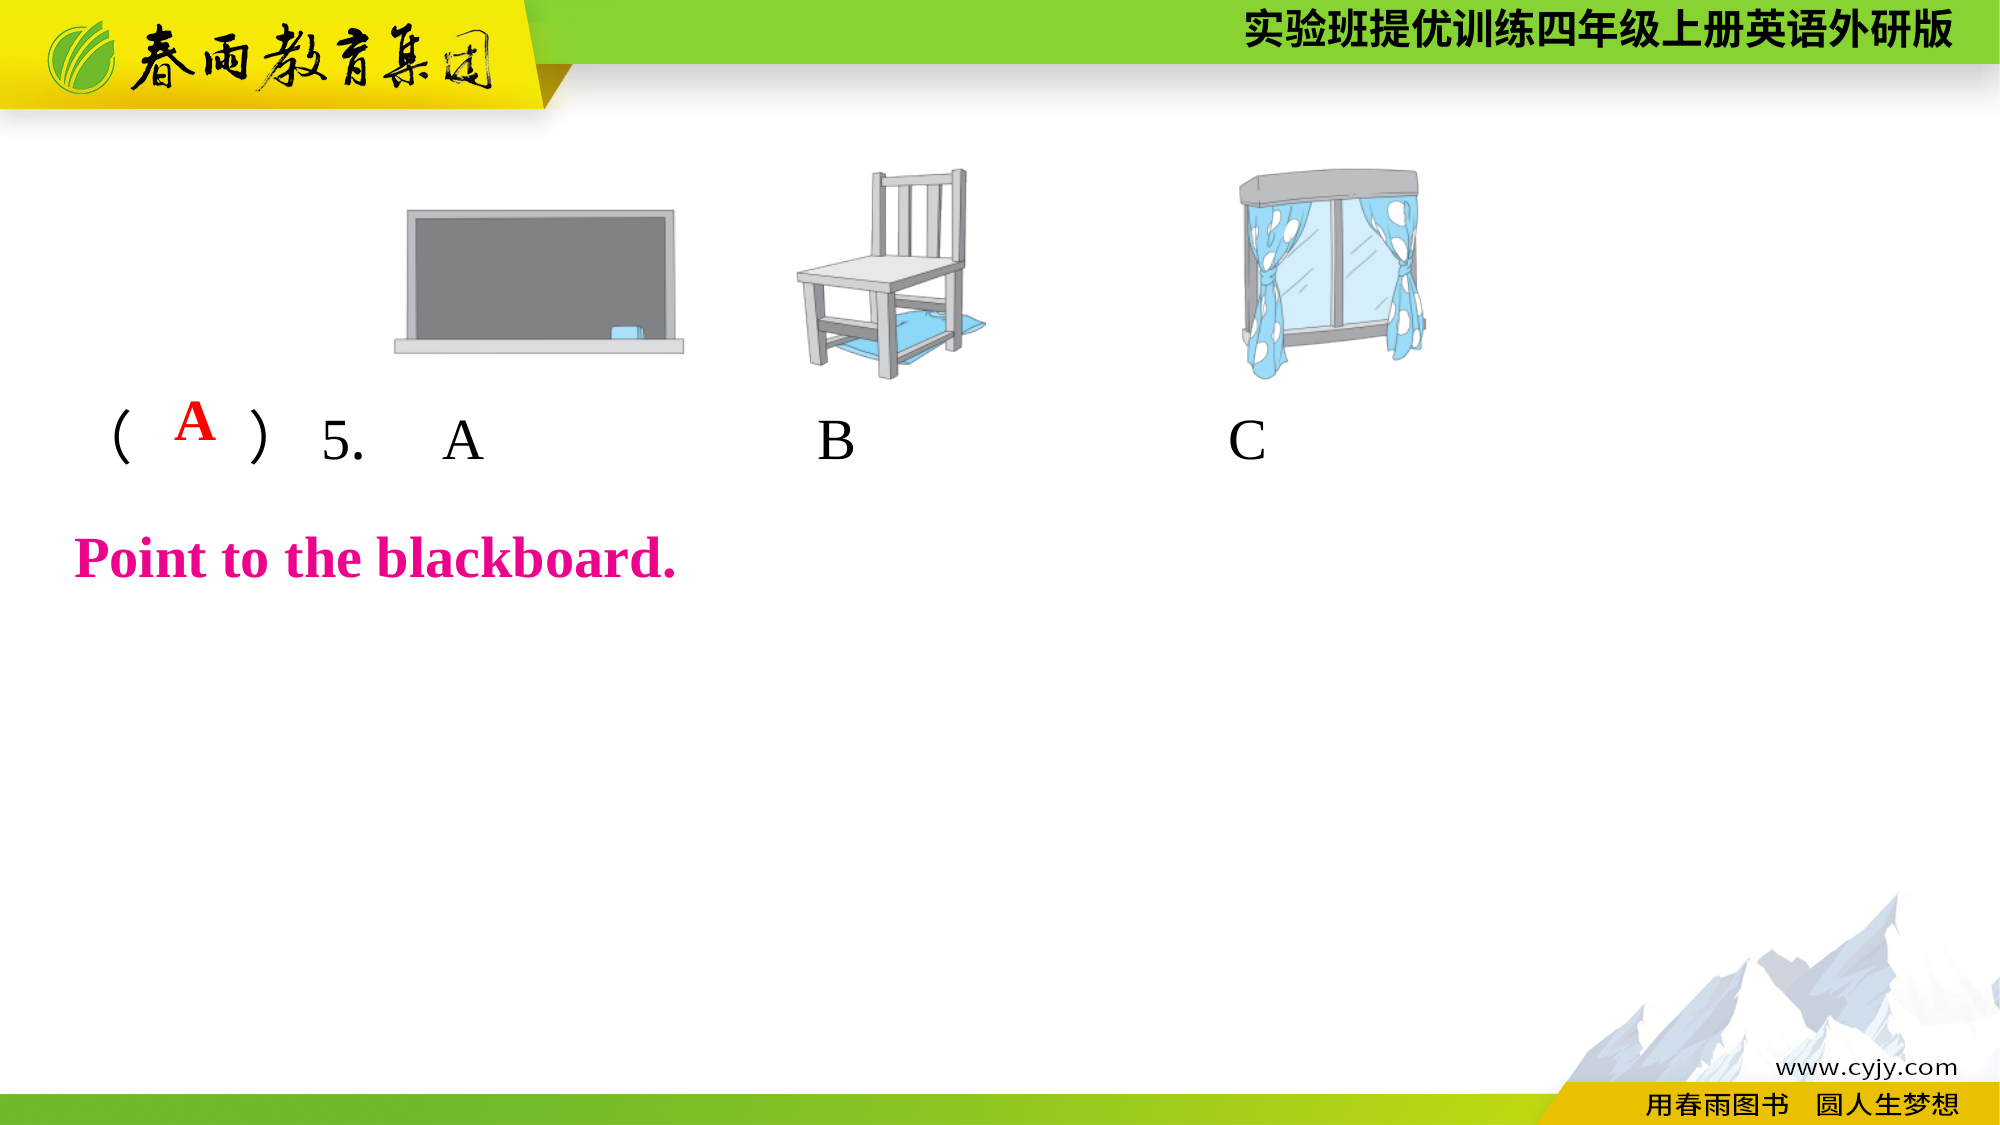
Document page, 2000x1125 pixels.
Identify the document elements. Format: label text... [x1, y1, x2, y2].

text_box A [160, 375, 232, 460]
picture [0, 0, 2000, 1125]
list Point to the blackboard. [59, 476, 1944, 598]
text_box （ ）5. A B C [59, 358, 1773, 476]
